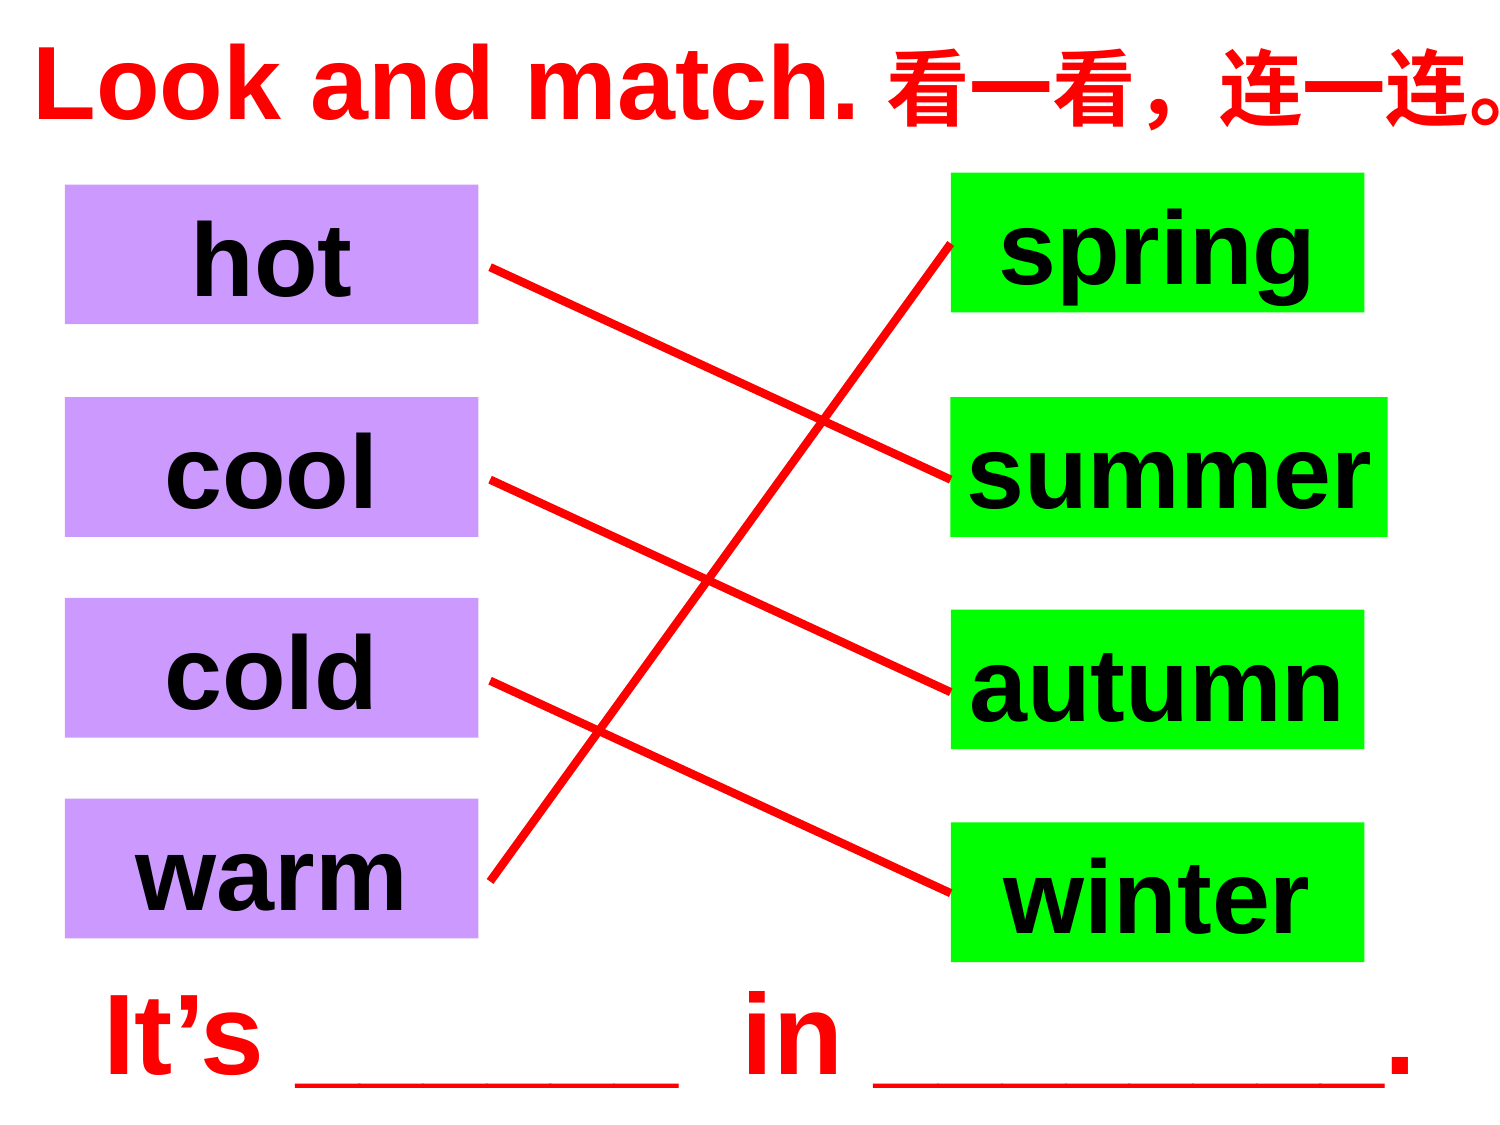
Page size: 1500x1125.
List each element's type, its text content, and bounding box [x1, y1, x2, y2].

text_box autumn [950, 609, 1365, 750]
text_box cool [64, 397, 479, 537]
text_box hot [64, 184, 479, 325]
text_box winter [950, 822, 1365, 952]
text_box It’s ______ in ________. [88, 952, 1500, 1105]
text_box Look and match.看一看，连一连。 [17, 8, 1500, 148]
text_box cold [64, 597, 479, 738]
footer [512, 1024, 988, 1103]
text_box warm [64, 798, 479, 939]
text_box spring [950, 172, 1365, 313]
text_box summer [950, 397, 1388, 537]
